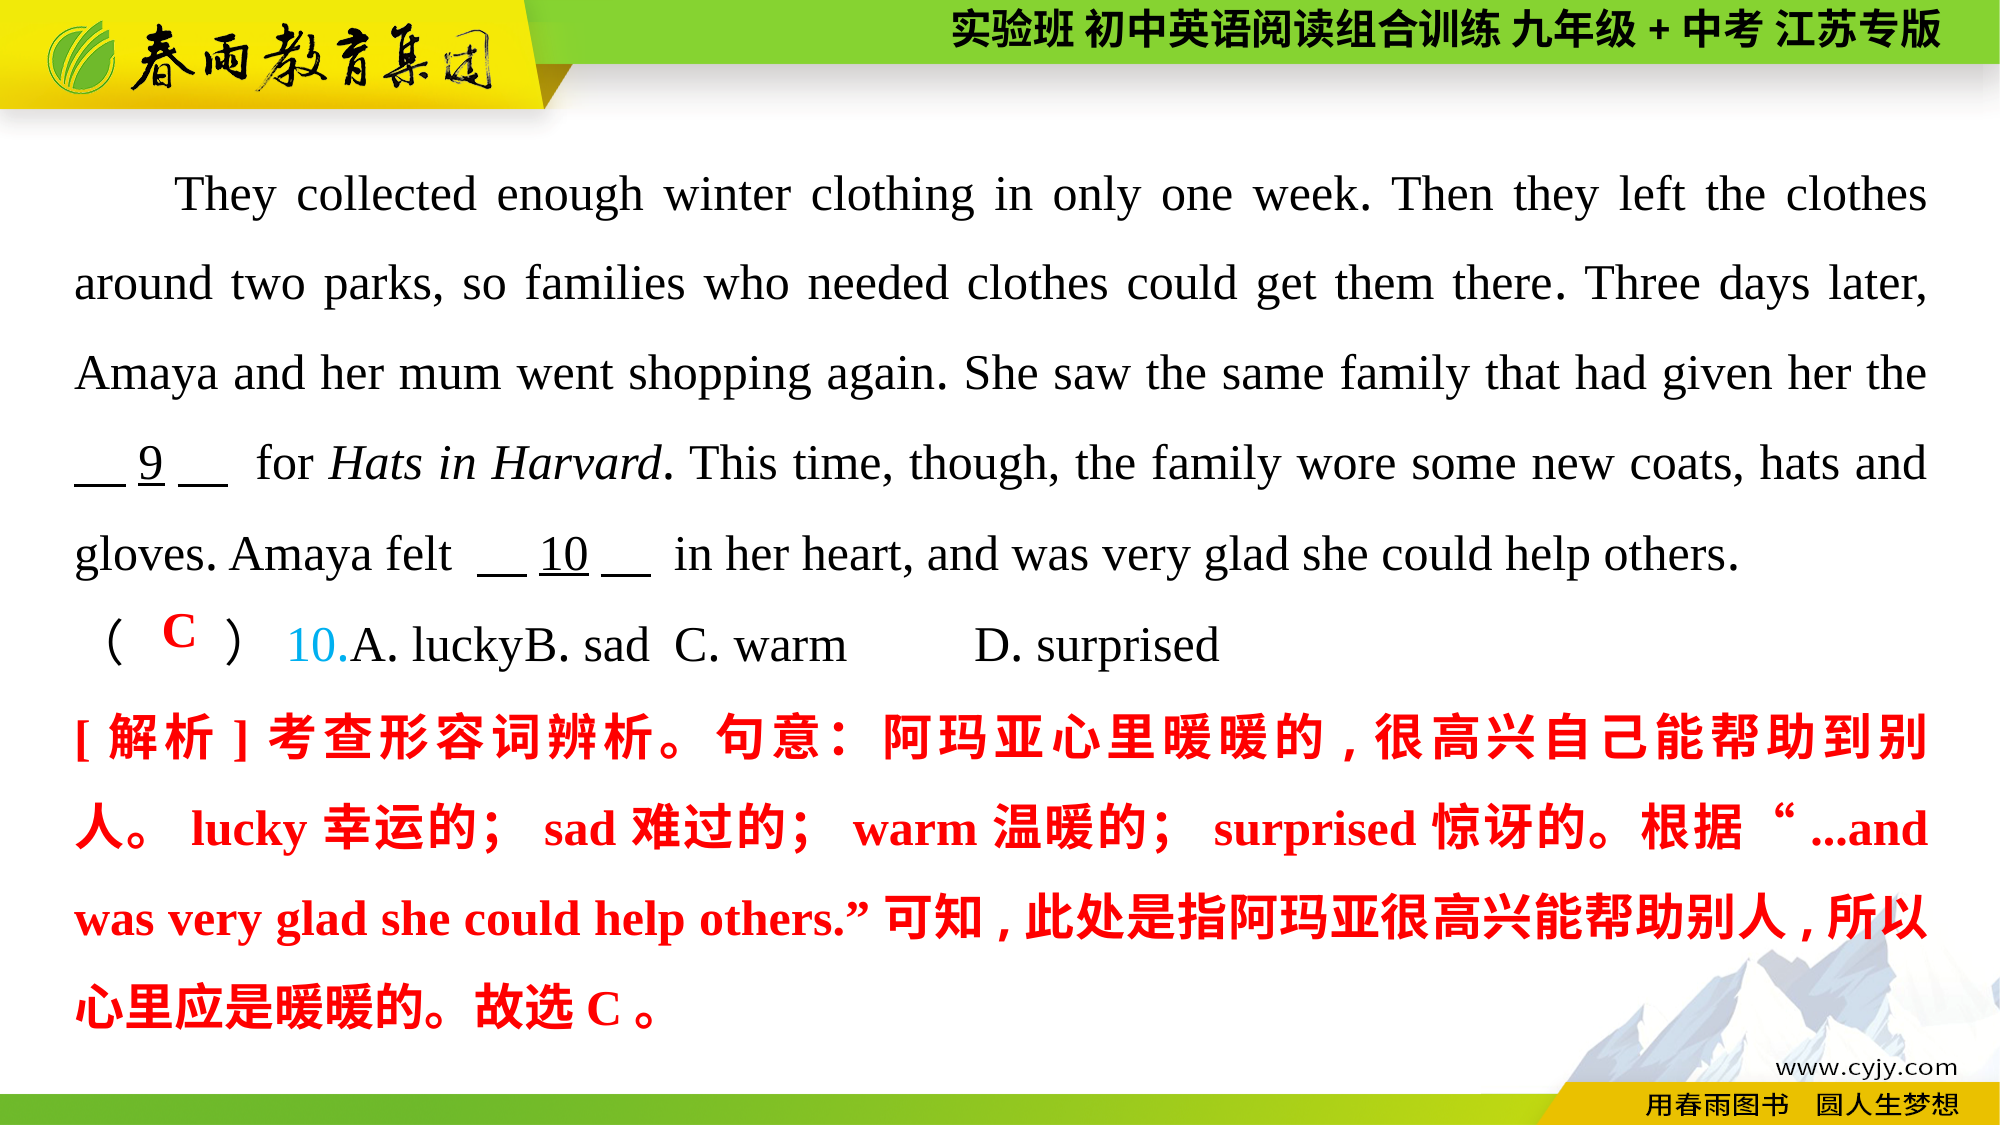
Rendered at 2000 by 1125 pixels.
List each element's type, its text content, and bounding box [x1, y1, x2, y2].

text_box （ ）10.A. lucky B. sad C. warm D. surprised [59, 574, 1944, 667]
text_box [解析]考查形容词辨析。句意：阿玛亚心里暖暖的,很高兴自己能帮助到别人。lucky幸运的；sad难过的；warm温暖的；surprised惊讶的。根据“...and was very glad she could help others.”可知,此处是指阿玛亚很高兴能帮助别人,所以心里应是暖暖的。故选C。 [59, 667, 1944, 1043]
text_box C [146, 590, 213, 666]
picture [0, 0, 2000, 1125]
list They collected enough winter clothing in only one week. Then they left the clothes around two parks, so families who needed clothes could get them there. Three days later, Amaya and her mum went shopping again. She saw the same family that had given her the 9 for Hats in Harvard. This time, though, the family wore some new coats, hats and gloves. Amaya felt 10 in her heart, and was very glad she could help others. [59, 122, 1944, 574]
